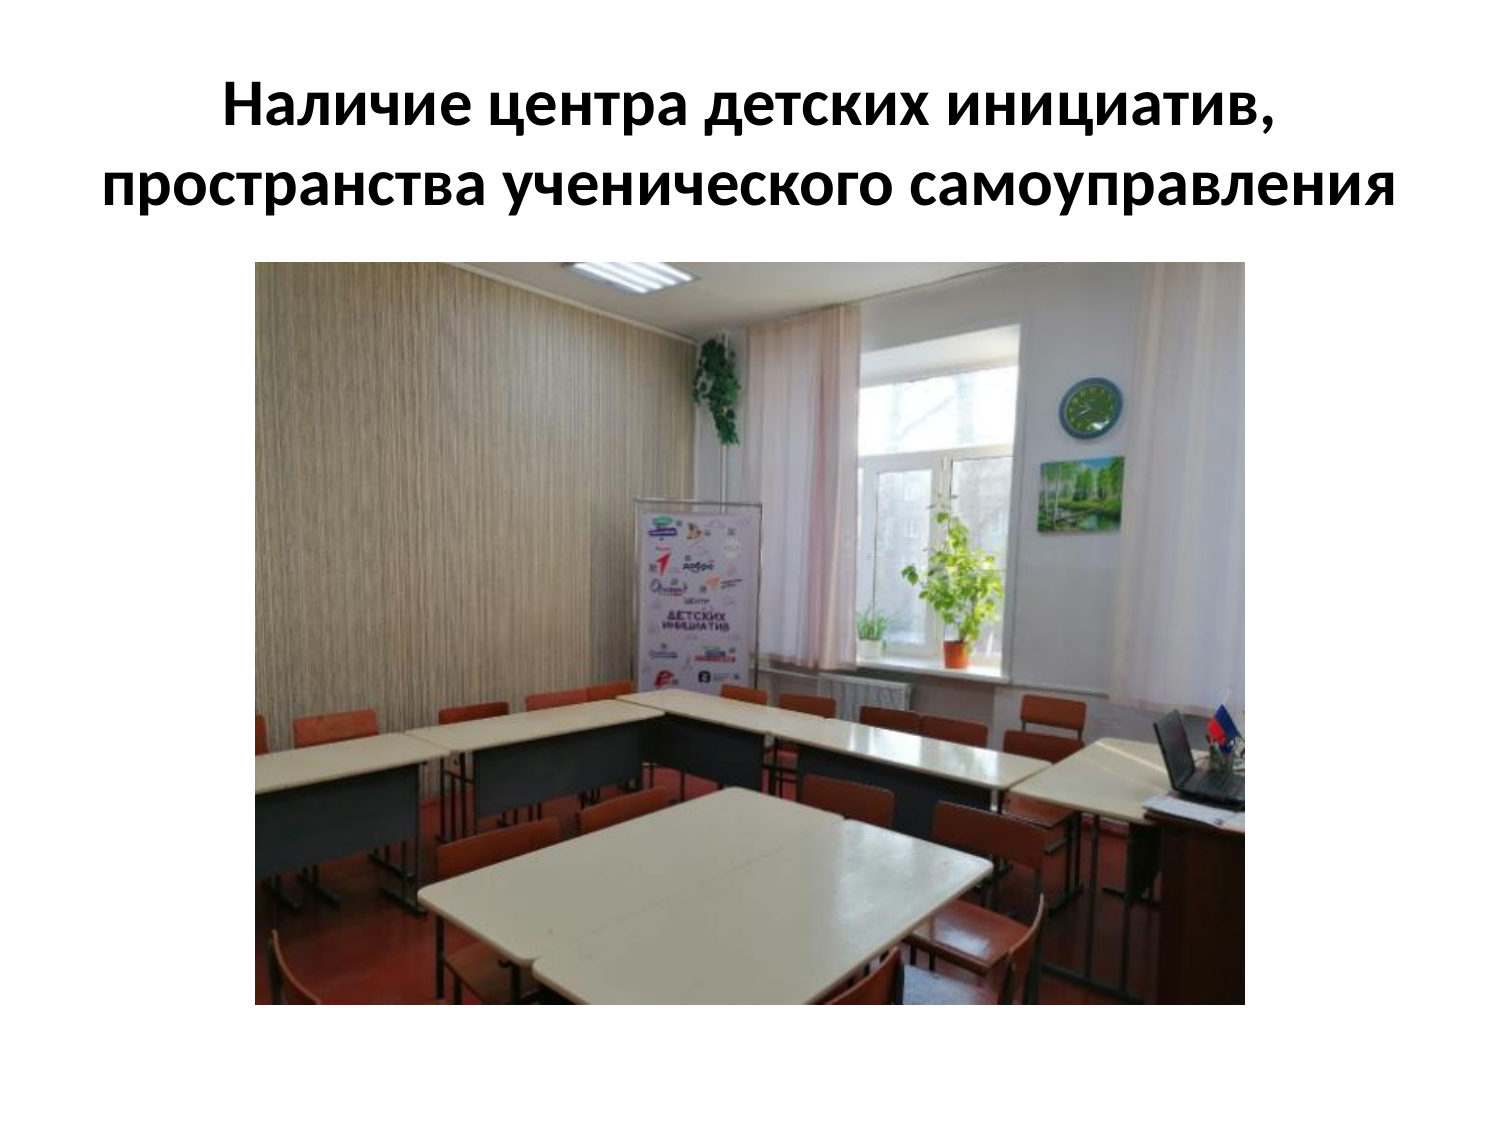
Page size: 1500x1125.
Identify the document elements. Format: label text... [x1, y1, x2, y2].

title Наличие центра детских инициатив, пространства ученического самоуправления [75, 45, 1425, 233]
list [254, 262, 1246, 1006]
